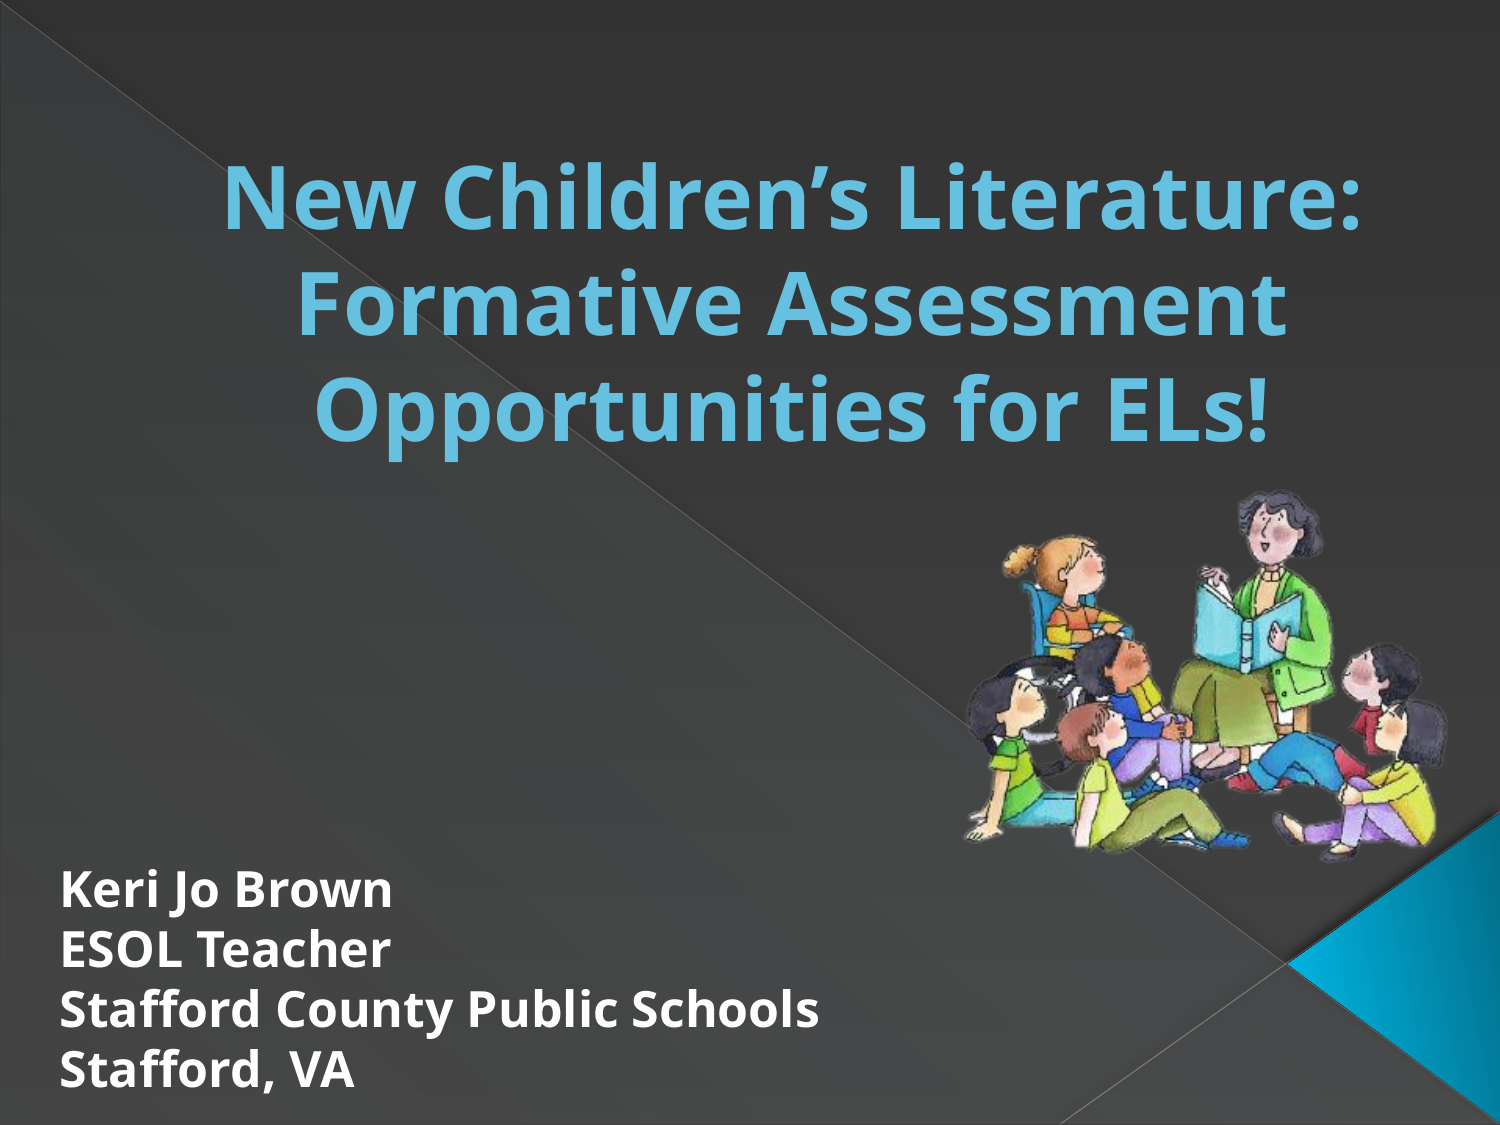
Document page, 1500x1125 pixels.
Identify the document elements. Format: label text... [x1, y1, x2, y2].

picture [957, 485, 1451, 883]
subtitle Keri Jo Brown ESOL Teacher Stafford County Public Schools Stafford, VA [45, 849, 962, 1021]
title New Children’s Literature: Formative Assessment Opportunities for ELs! [112, 117, 1388, 467]
